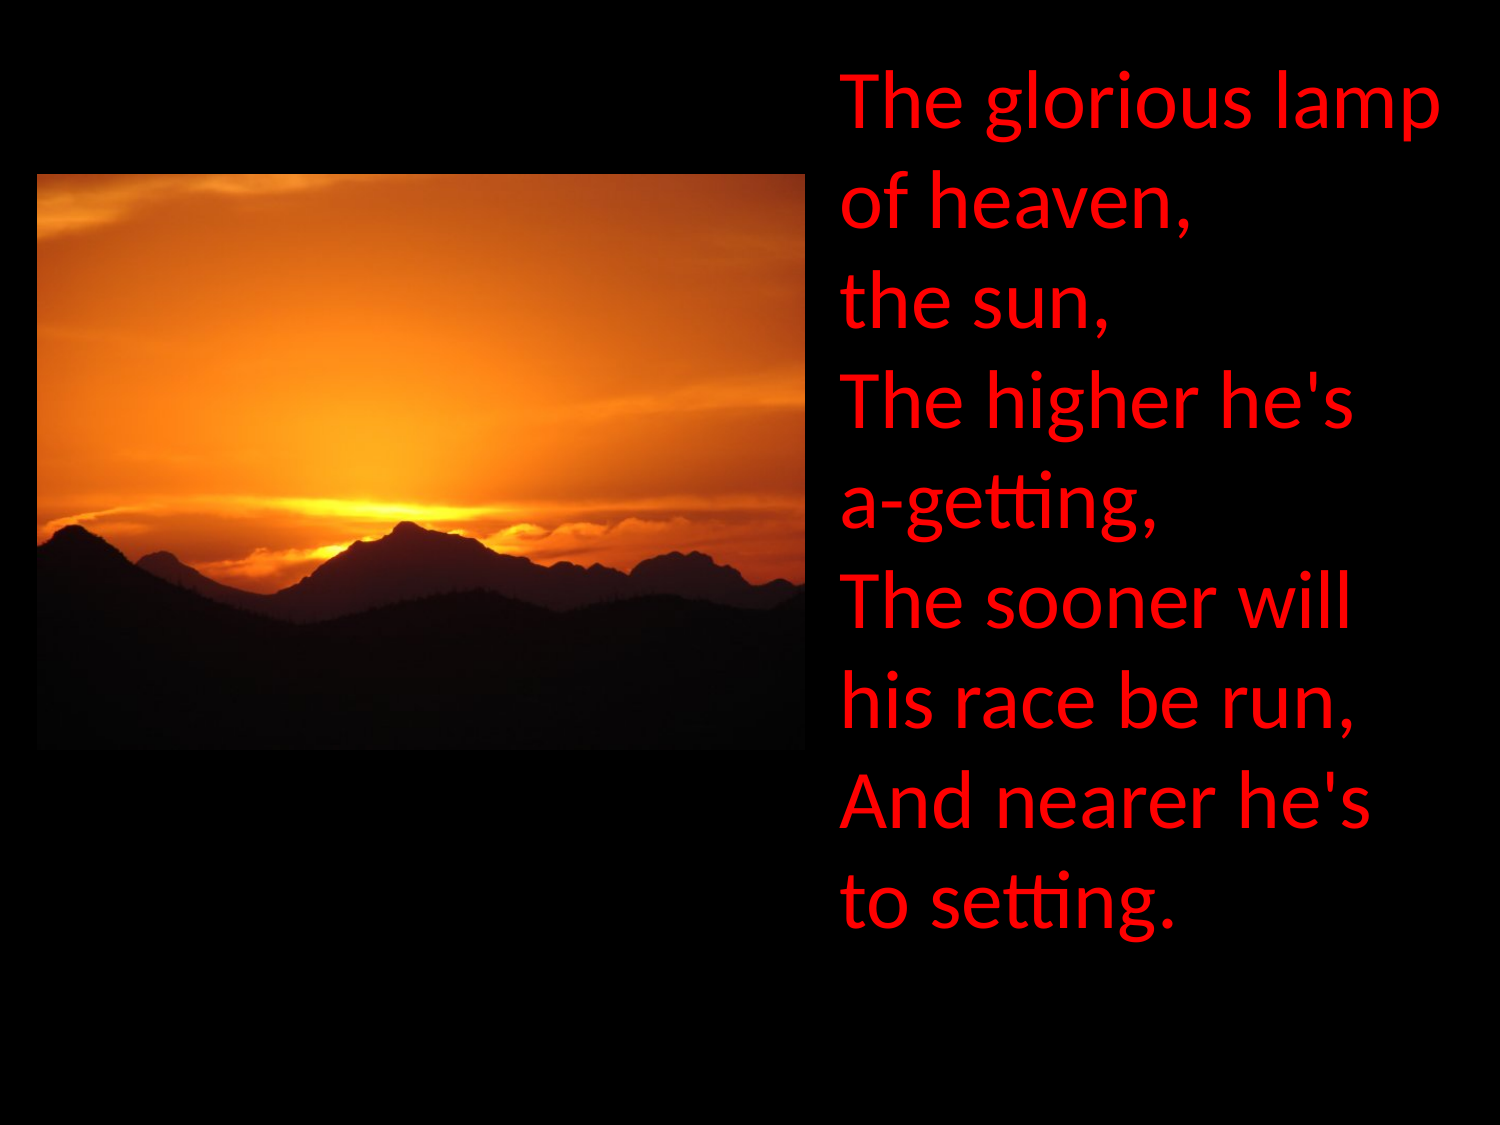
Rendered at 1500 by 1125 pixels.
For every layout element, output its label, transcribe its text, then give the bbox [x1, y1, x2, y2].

text_box The glorious lamp of heaven, the sun, The higher he's a-getting, The sooner will his race be run, And nearer he's to setting. [825, 37, 1463, 1125]
picture [37, 174, 805, 751]
